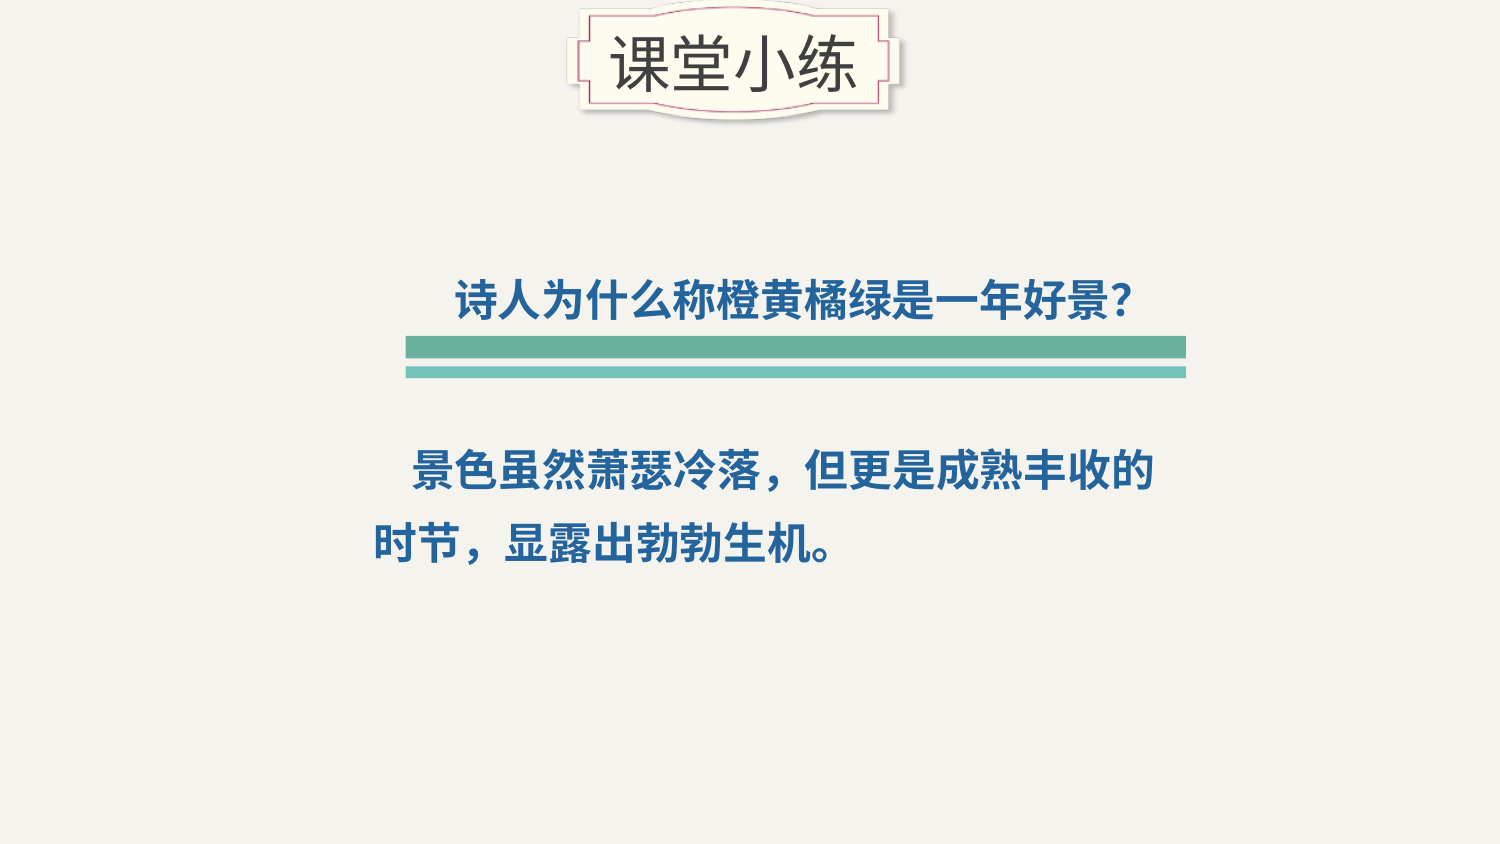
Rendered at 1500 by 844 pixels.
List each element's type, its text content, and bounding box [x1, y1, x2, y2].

picture [555, 0, 919, 155]
text_box 景色虽然萧瑟冷落，但更是成熟丰收的时节，显露出勃勃生机。 [362, 416, 1201, 575]
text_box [405, 335, 1186, 379]
text_box 诗人为什么称橙黄橘绿是一年好景？ [405, 241, 1157, 332]
